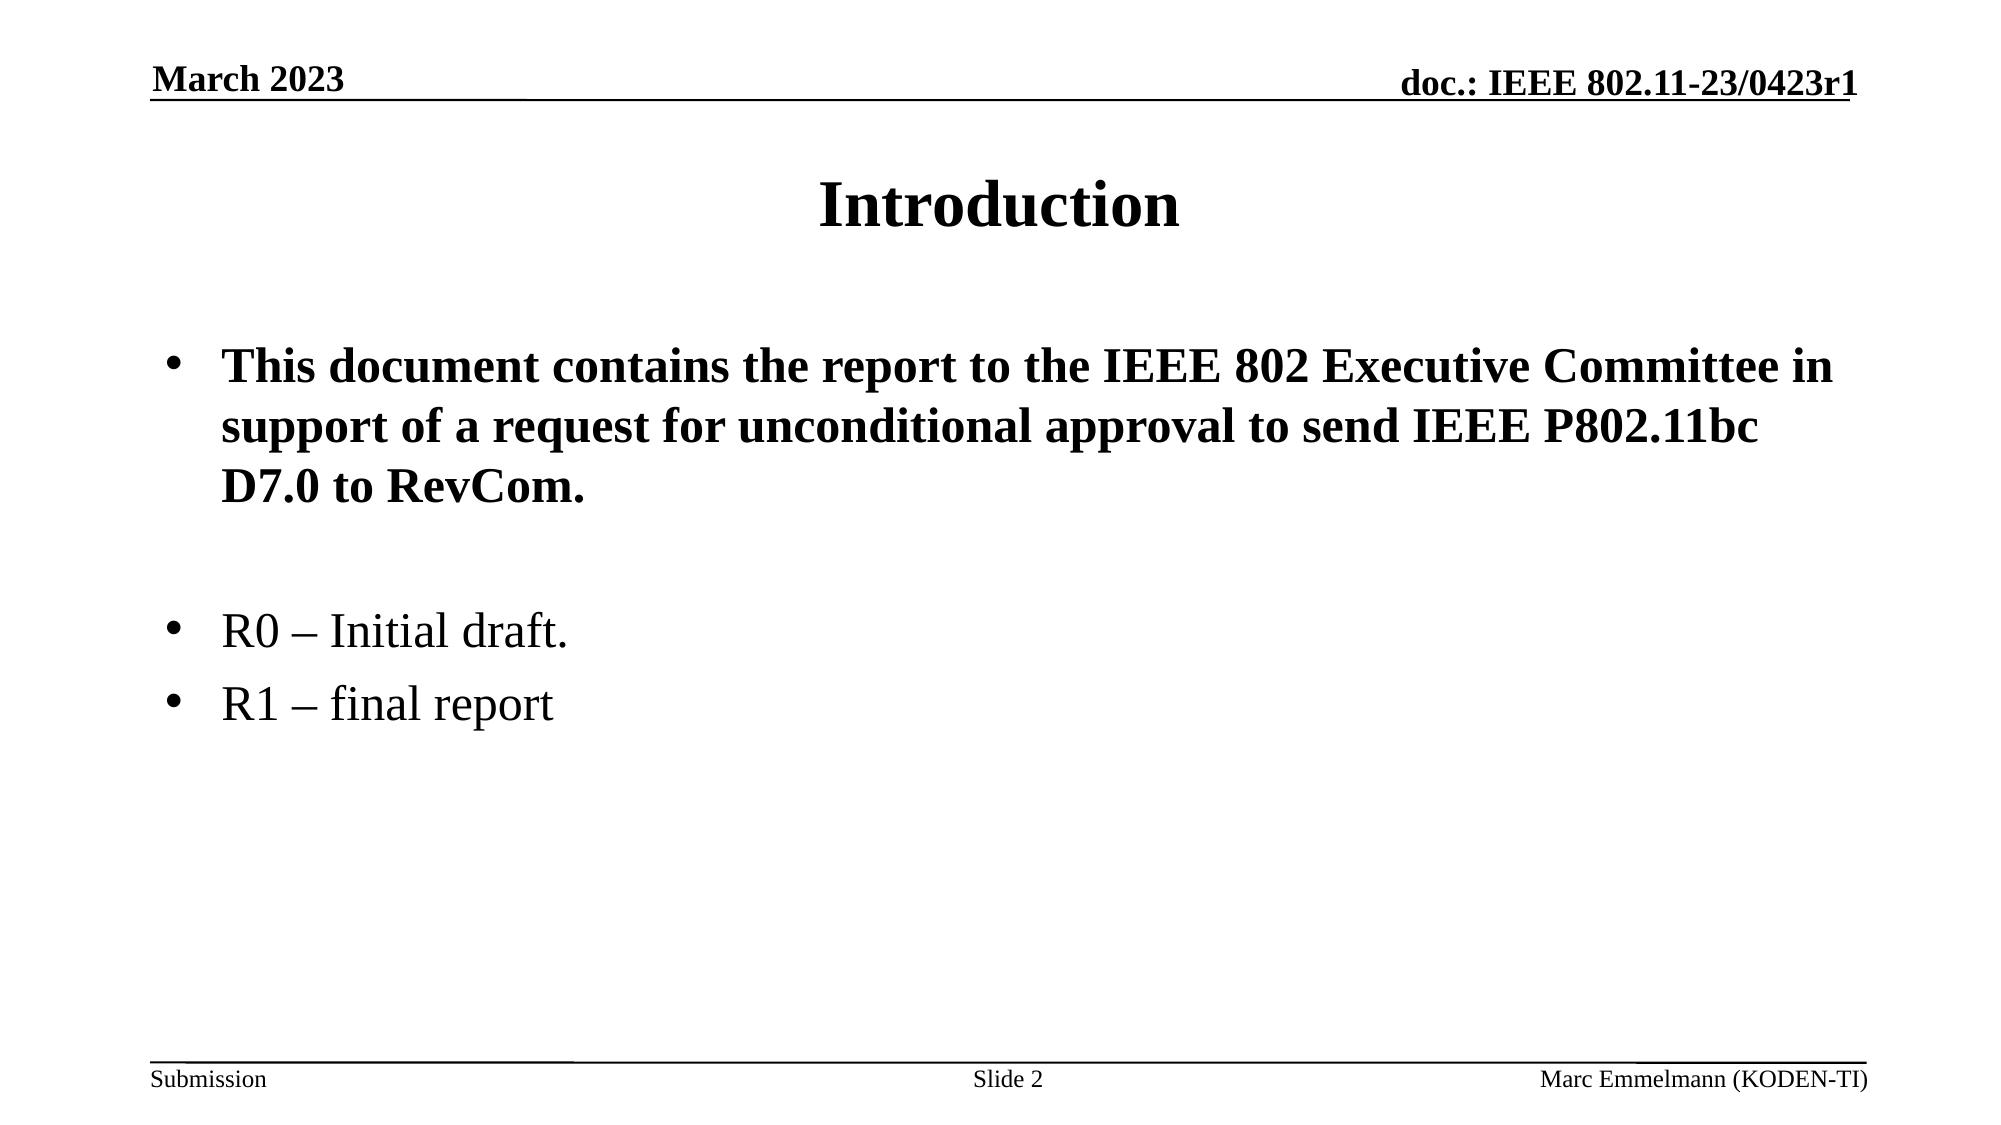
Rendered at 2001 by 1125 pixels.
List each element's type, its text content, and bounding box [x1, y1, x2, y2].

footer Marc Emmelmann (KODEN-TI) [1171, 1061, 1869, 1093]
title Introduction [149, 112, 1850, 288]
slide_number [152, 54, 563, 100]
slide_number Slide 2 [950, 1061, 1067, 1123]
list This document contains the report to the IEEE 802 Executive Committee in support of a request for unconditional approval to send IEEE P802.11bc D7.0 to RevCom. R0 – Initial draft. R1 – final report [149, 324, 1850, 1000]
